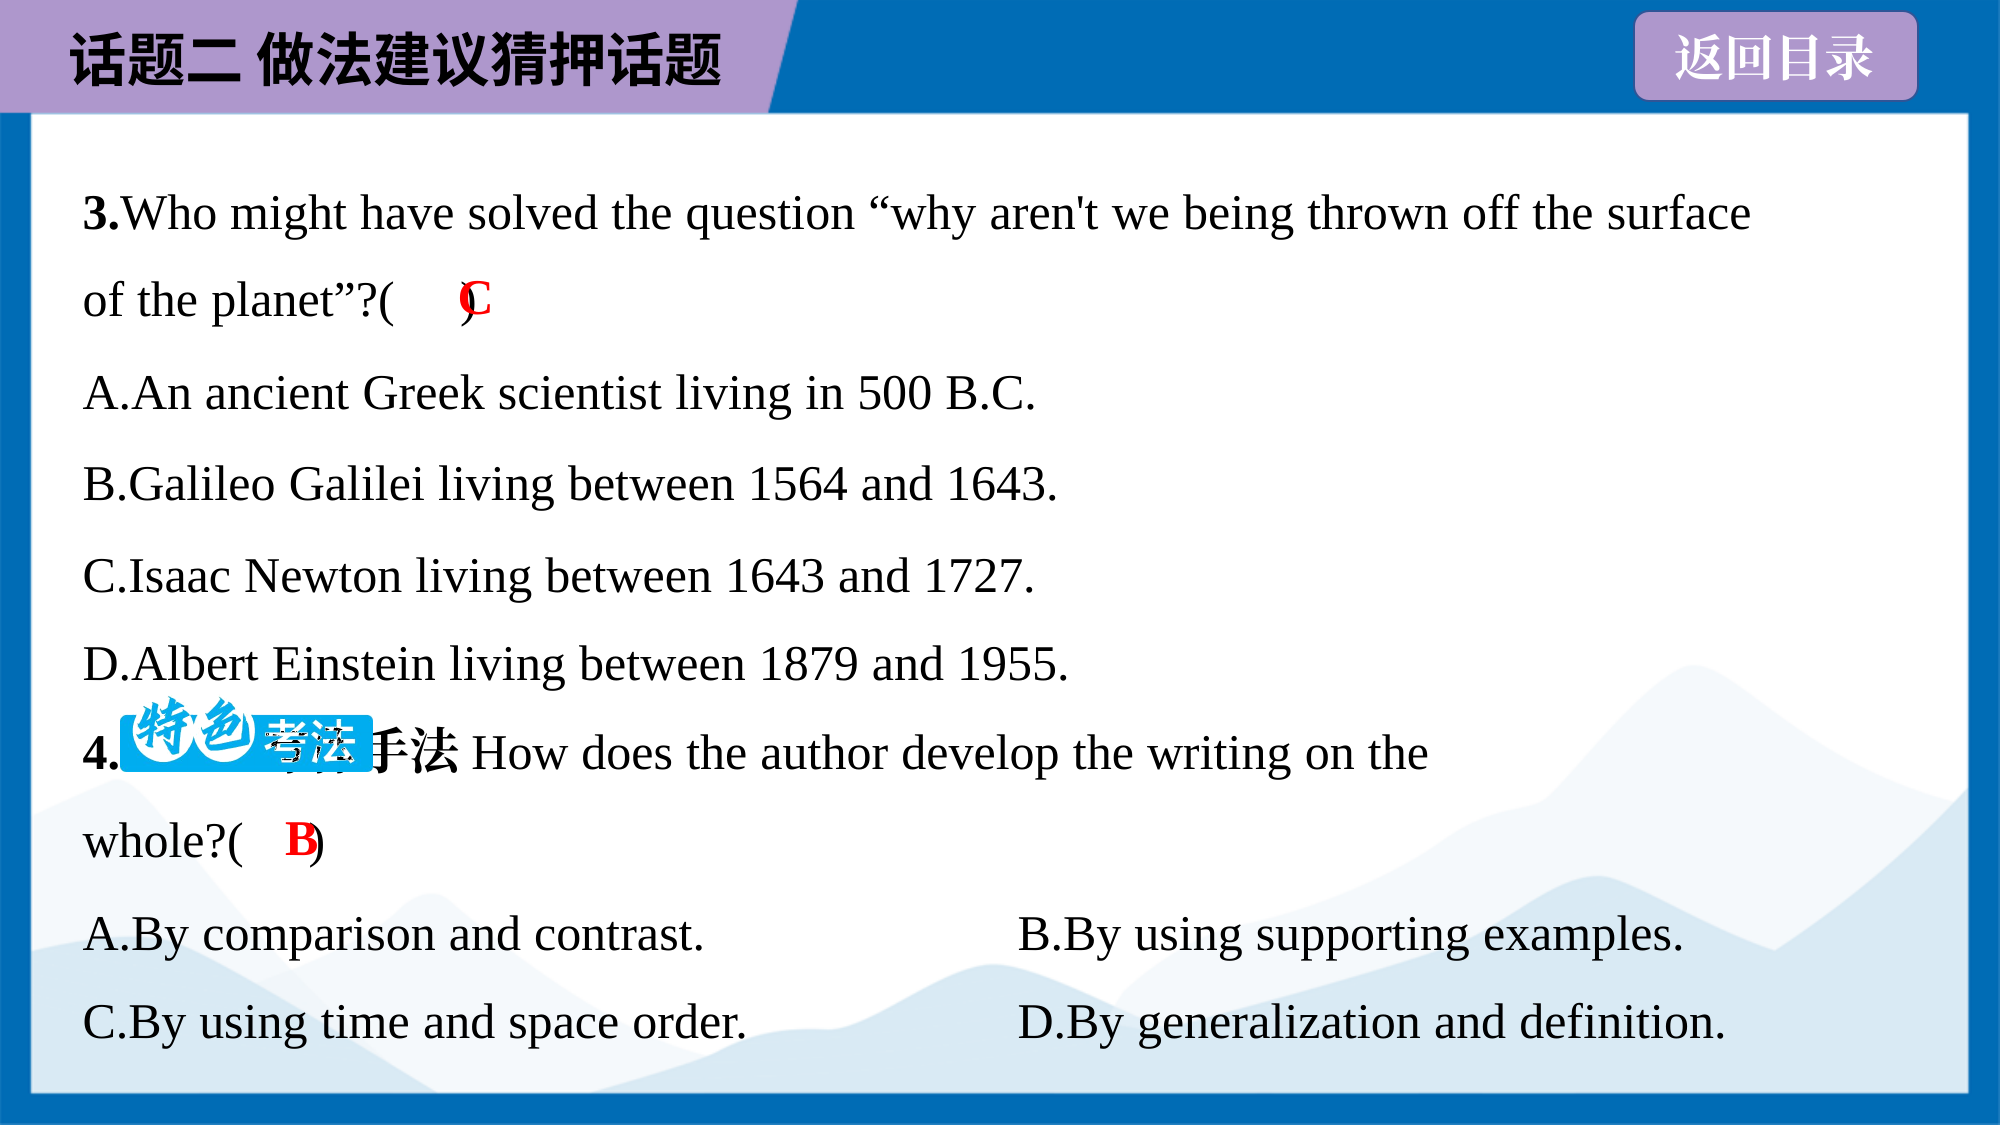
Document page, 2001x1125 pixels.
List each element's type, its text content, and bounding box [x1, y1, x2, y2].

text_box A.An ancient Greek scientist living in 500 B.C. B.Galileo Galilei living between 1564 and 1643. C.Isaac Newton living between 1643 and 1727. D.Albert Einstein living between 1879 and 1955. [82, 327, 1917, 681]
text_box 3.Who might have solved the question “why aren't we being thrown off the surface of the planet”?( ) [82, 147, 1917, 318]
text_box 4. 写作手法How does the author develop the writing on the whole?( ) [82, 687, 1917, 858]
text_box A.By comparison and contrast. B.By using supporting examples. C.By using time and space order. D.By generalization and definition. [82, 868, 1917, 1039]
text_box B [266, 777, 337, 857]
text_box C [439, 237, 512, 316]
picture [0, 0, 2000, 1125]
